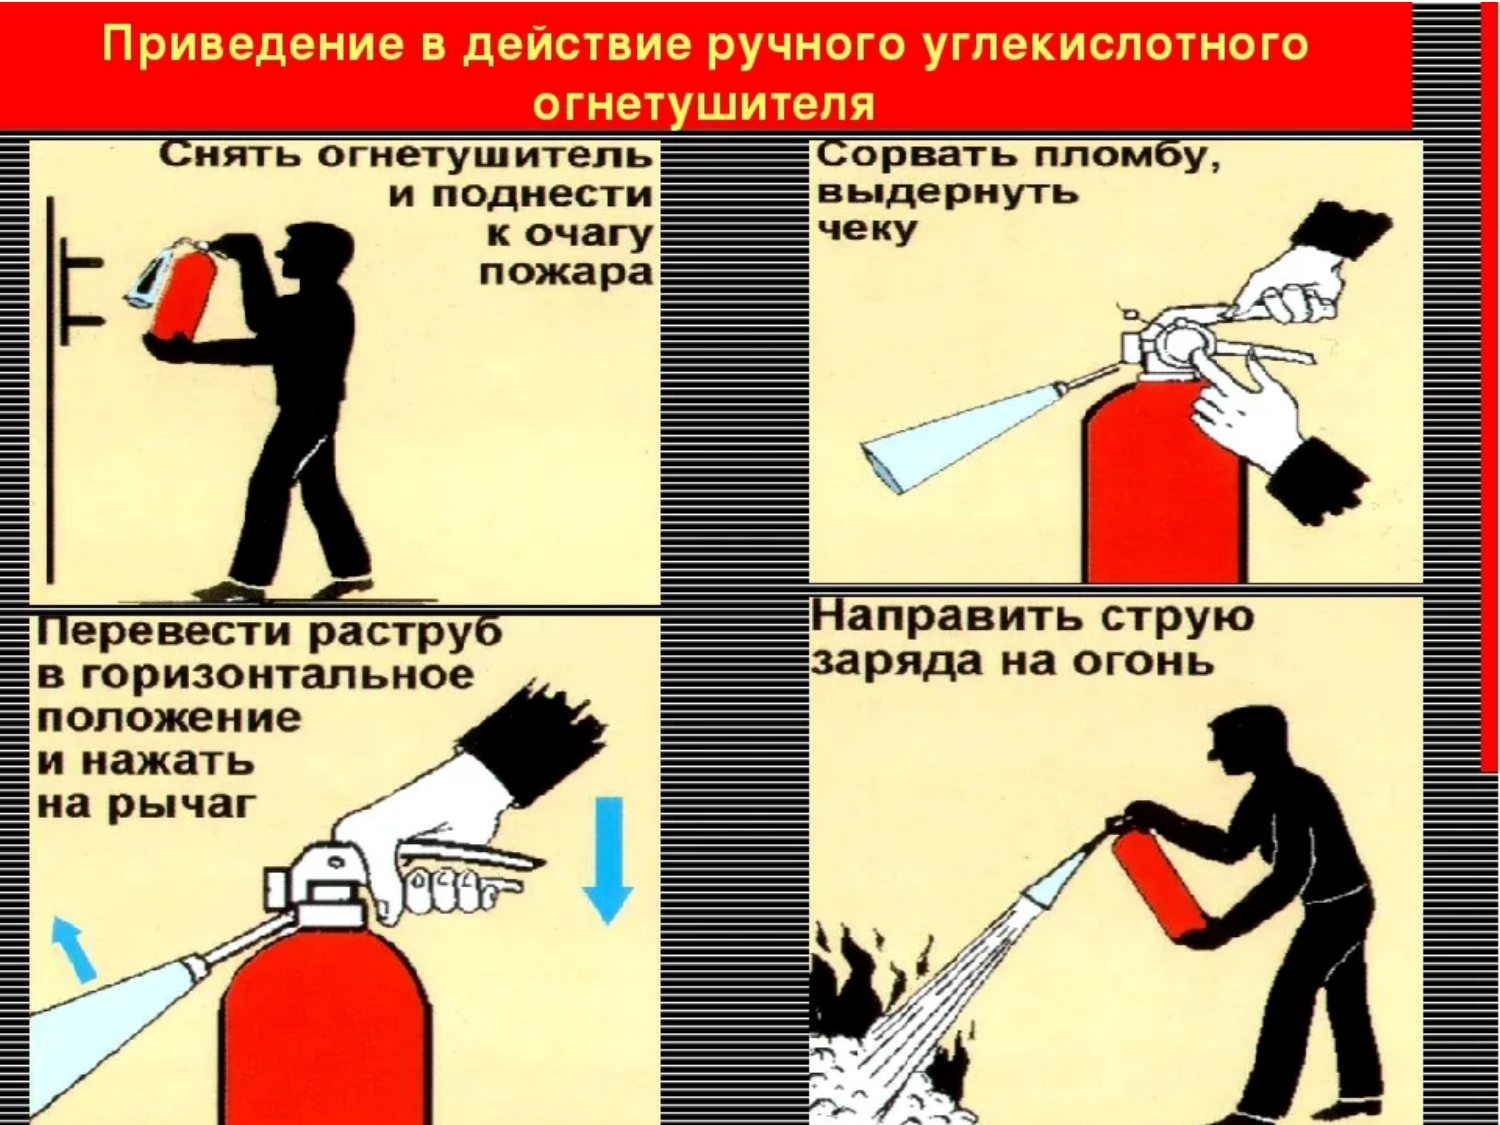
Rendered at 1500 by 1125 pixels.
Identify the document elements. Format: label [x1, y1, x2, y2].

list [0, 2, 1500, 1125]
